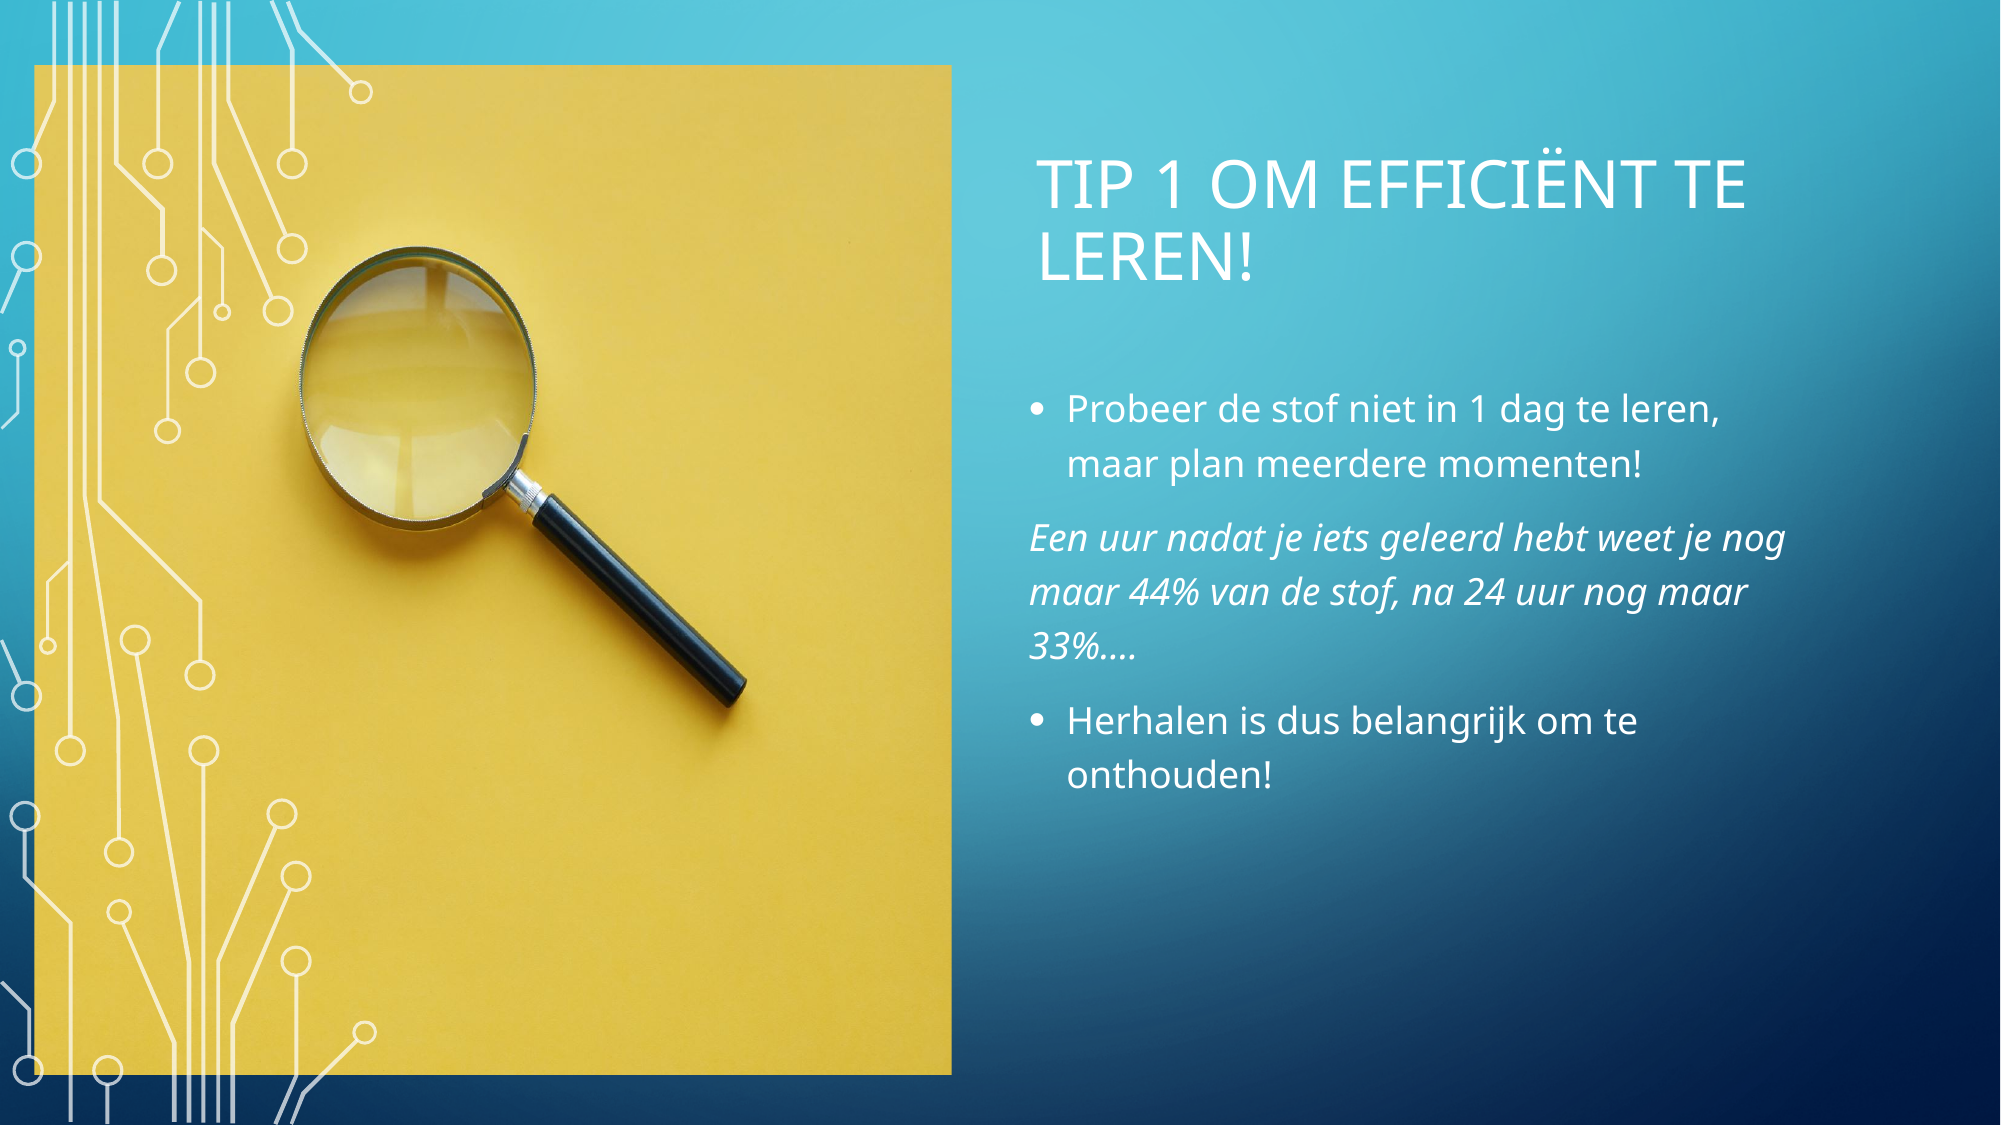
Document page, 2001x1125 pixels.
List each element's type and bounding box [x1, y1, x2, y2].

text_box [379, 0, 2000, 1125]
picture [379, 65, 952, 1075]
text_box [0, 0, 379, 1125]
